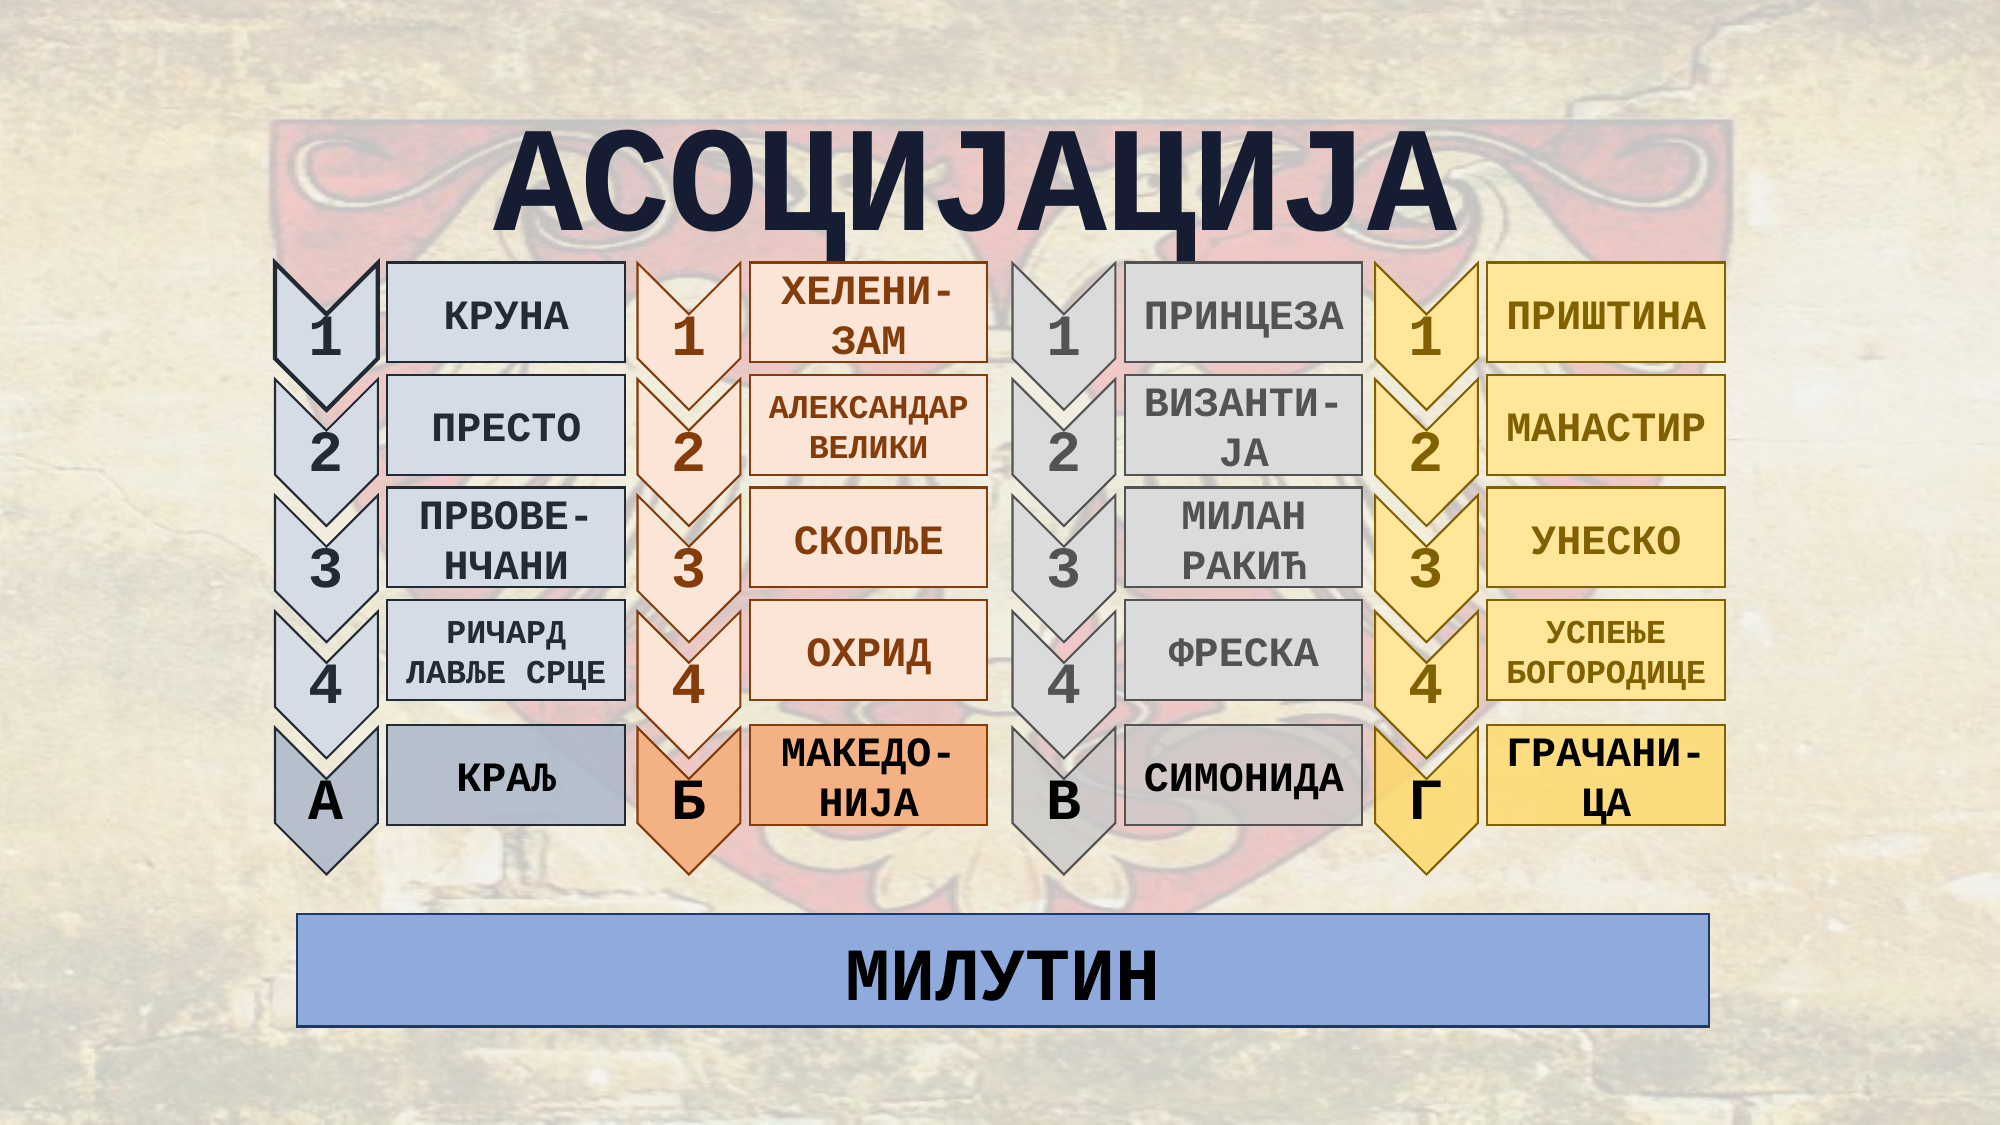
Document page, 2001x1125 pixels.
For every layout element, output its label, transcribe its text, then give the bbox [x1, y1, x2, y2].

text_box АСОЦИЈАЦИЈА [343, 105, 1608, 258]
text_box МИЛУТИН [296, 913, 1710, 1028]
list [274, 262, 626, 875]
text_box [1374, 262, 1725, 875]
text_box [637, 262, 988, 875]
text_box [1012, 262, 1363, 875]
